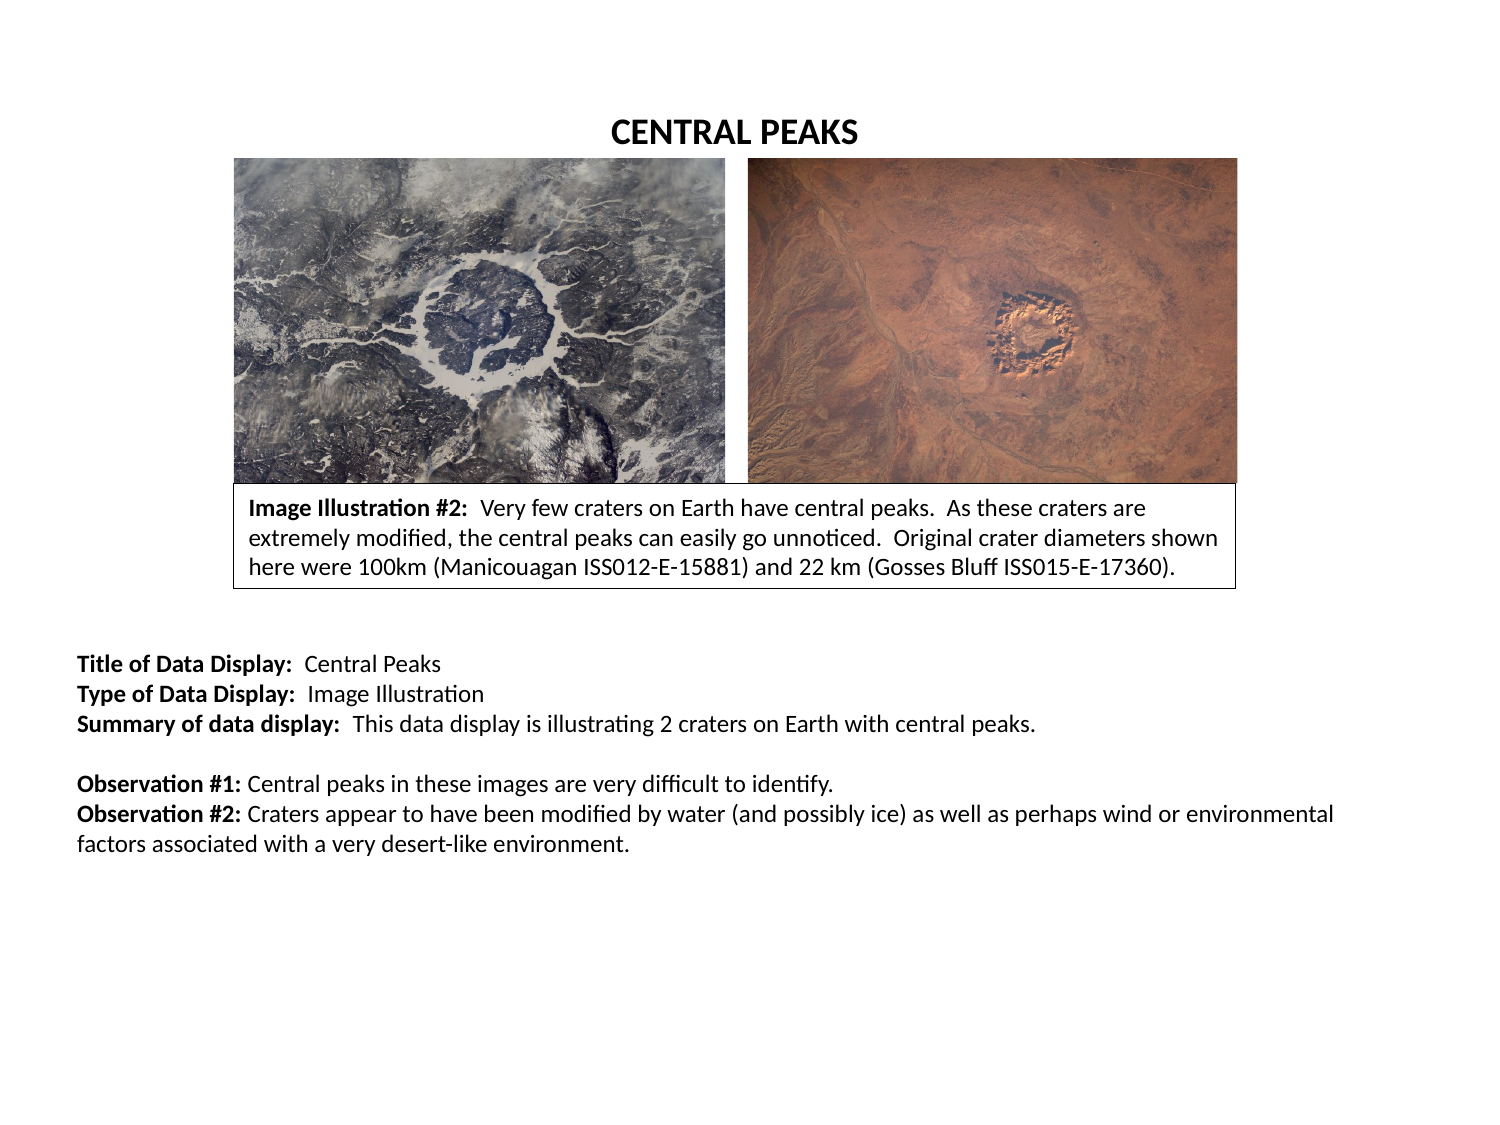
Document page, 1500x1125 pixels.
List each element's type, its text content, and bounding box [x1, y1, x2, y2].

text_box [233, 99, 1238, 590]
text_box Title of Data Display: Central Peaks Type of Data Display: Image Illustration Summary of data display: This data display is illustrating 2 craters on Earth with central peaks. Observation #1: Central peaks in these images are very difficult to identify. Observation #2: Craters appear to have been modified by water (and possibly ice) as well as perhaps wind or environmental factors associated with a very desert-like environment. [62, 640, 1425, 895]
